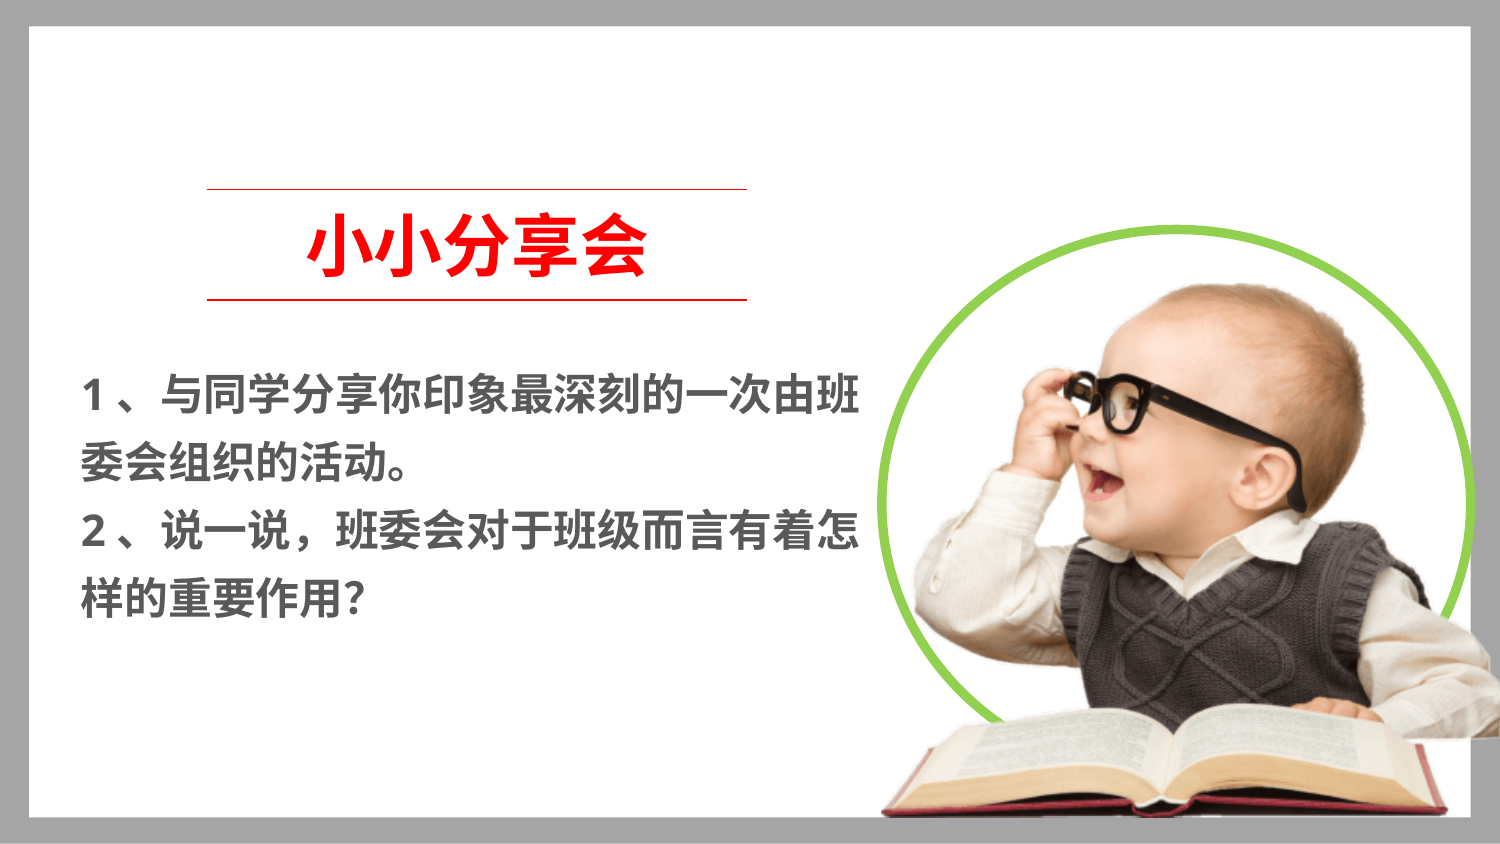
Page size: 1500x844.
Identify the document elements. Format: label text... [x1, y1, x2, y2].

text_box [28, 25, 1472, 818]
text_box [0, 0, 1500, 844]
text_box [999, 228, 1353, 283]
text_box 1、与同学分享你印象最深刻的一次由班委会组织的活动。 2、说一说，班委会对于班级而言有着怎样的重要作用？ [69, 345, 881, 630]
picture [881, 283, 1500, 818]
text_box 小小分享会 [207, 197, 748, 292]
